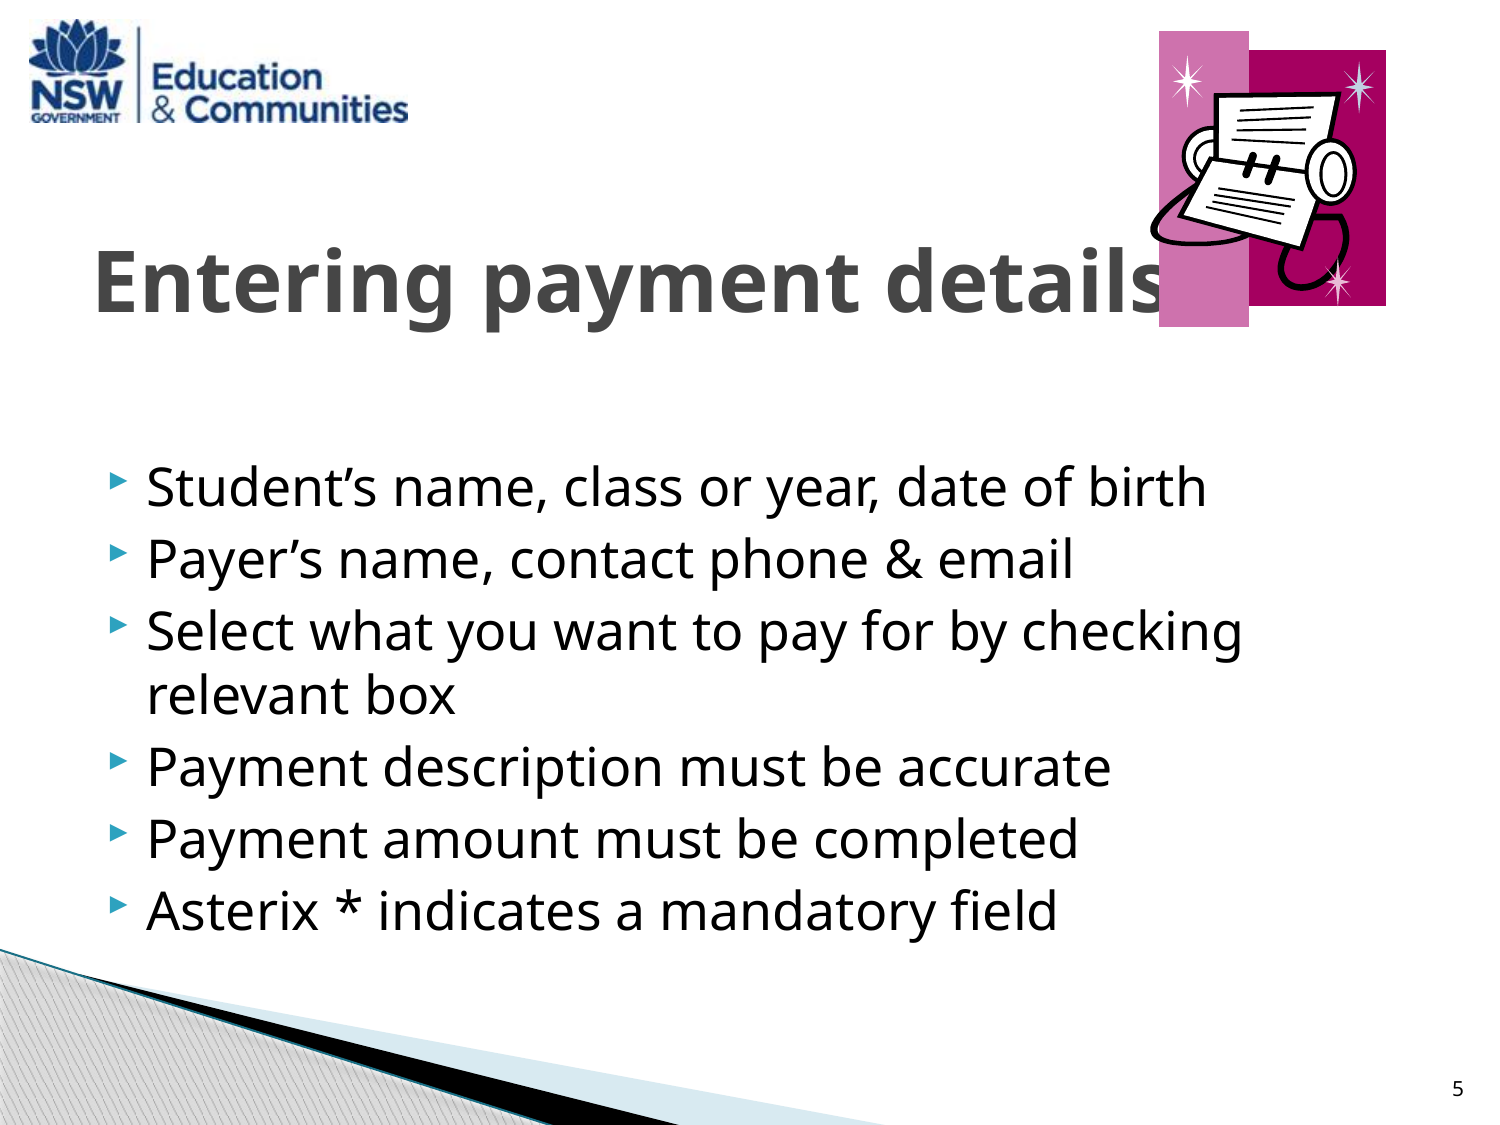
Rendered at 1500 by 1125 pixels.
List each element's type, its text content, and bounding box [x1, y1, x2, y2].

slide_number 5 [1418, 1051, 1479, 1112]
picture [1139, 30, 1387, 328]
picture [29, 18, 408, 123]
list Student’s name, class or year, date of birth Payer’s name, contact phone & email Select what you want to pay for by checking relevant box Payment description must be accurate Payment amount must be completed Asterix * indicates a mandatory field [75, 373, 1425, 953]
title Entering payment details [76, 184, 1427, 372]
